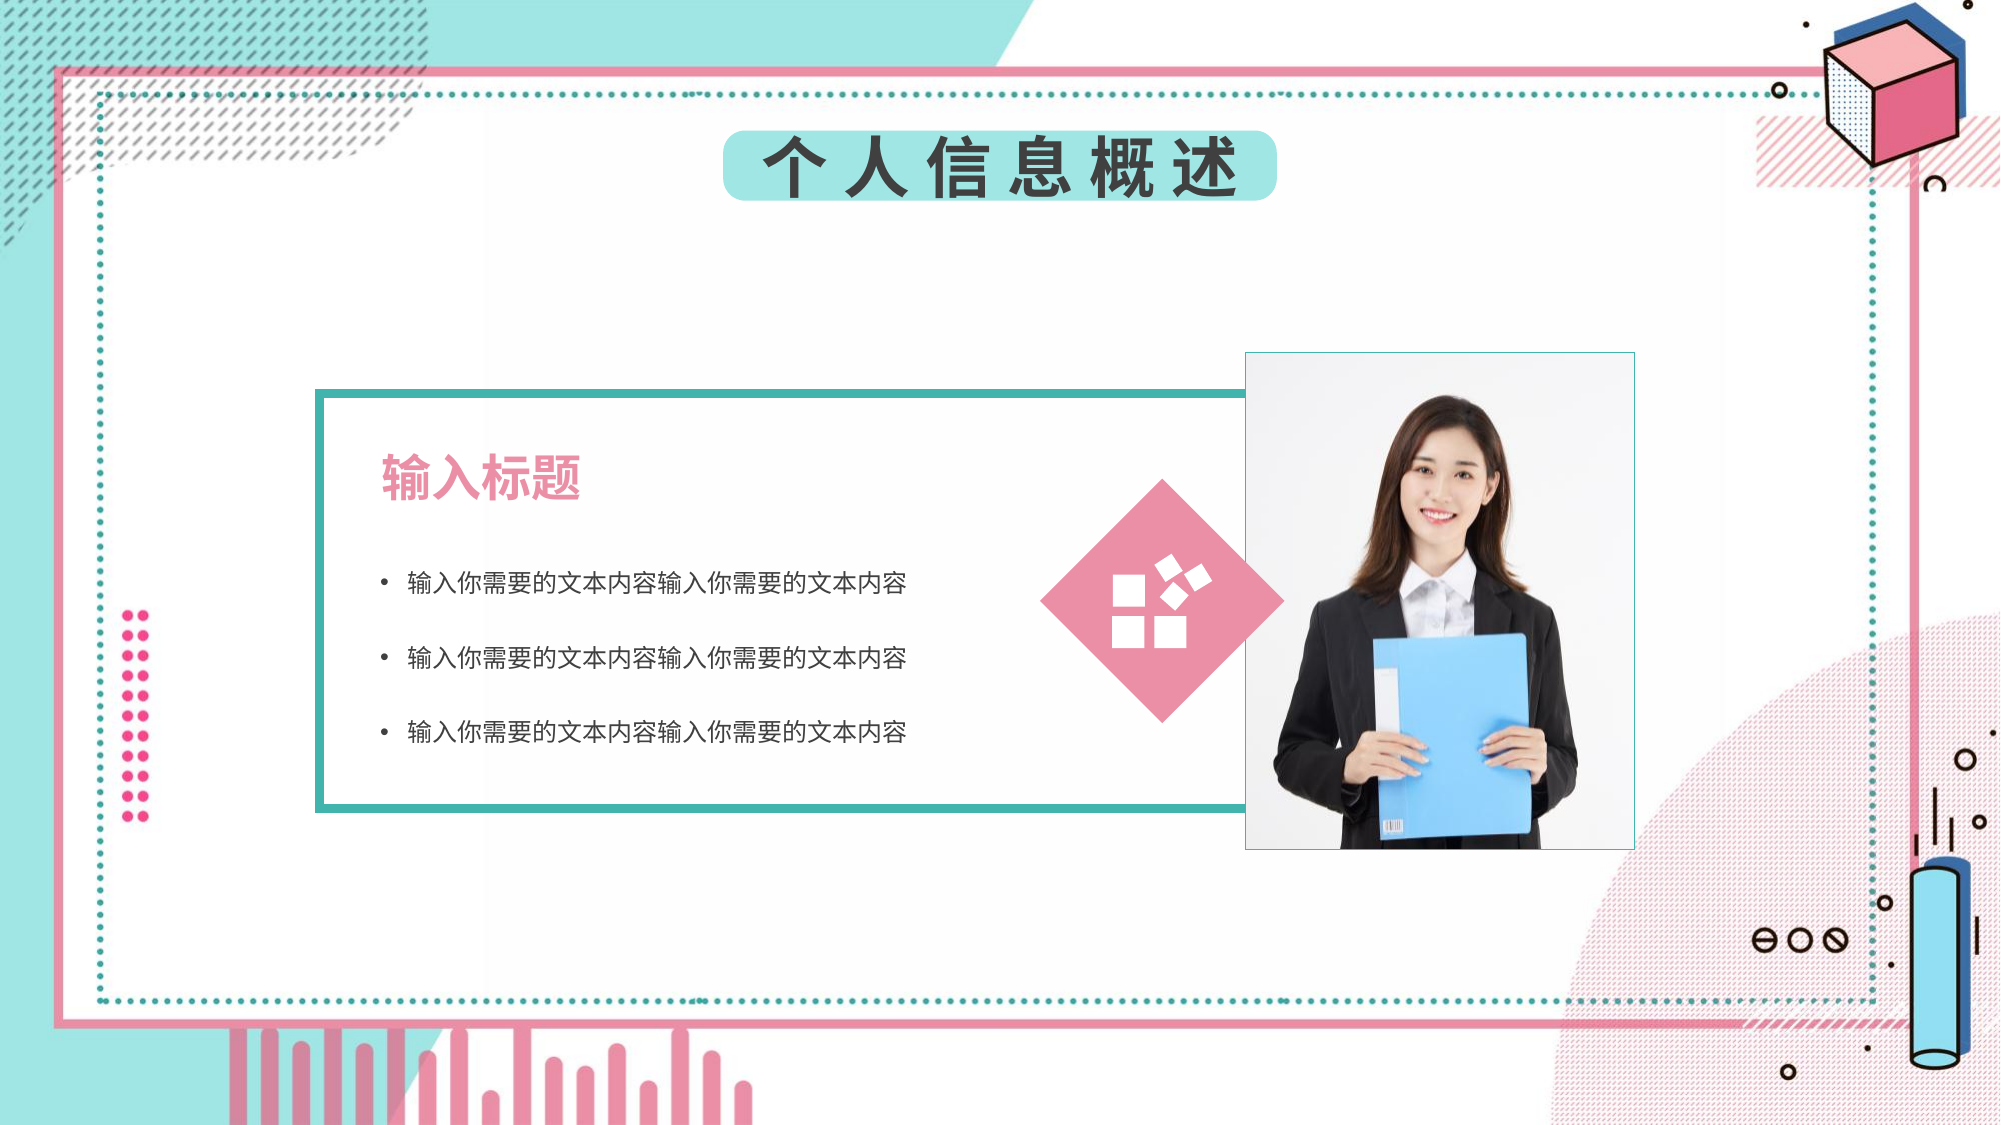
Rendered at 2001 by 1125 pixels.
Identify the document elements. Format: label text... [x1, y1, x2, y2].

text_box 输入你需要的文本内容输入你需要的文本内容 输入你需要的文本内容输入你需要的文本内容 输入你需要的文本内容输入你需要的文本内容 [365, 514, 1150, 755]
text_box [1112, 616, 1145, 649]
picture [0, 0, 2001, 1125]
text_box 输入标题 [366, 439, 597, 514]
text_box [1159, 581, 1189, 611]
text_box [1183, 563, 1213, 592]
text_box [1038, 477, 1244, 725]
text_box 个 人 信 息 概 述 [722, 129, 1278, 202]
text_box [1112, 574, 1145, 607]
text_box [1154, 553, 1183, 582]
text_box [1154, 616, 1187, 649]
text_box [318, 392, 1244, 809]
